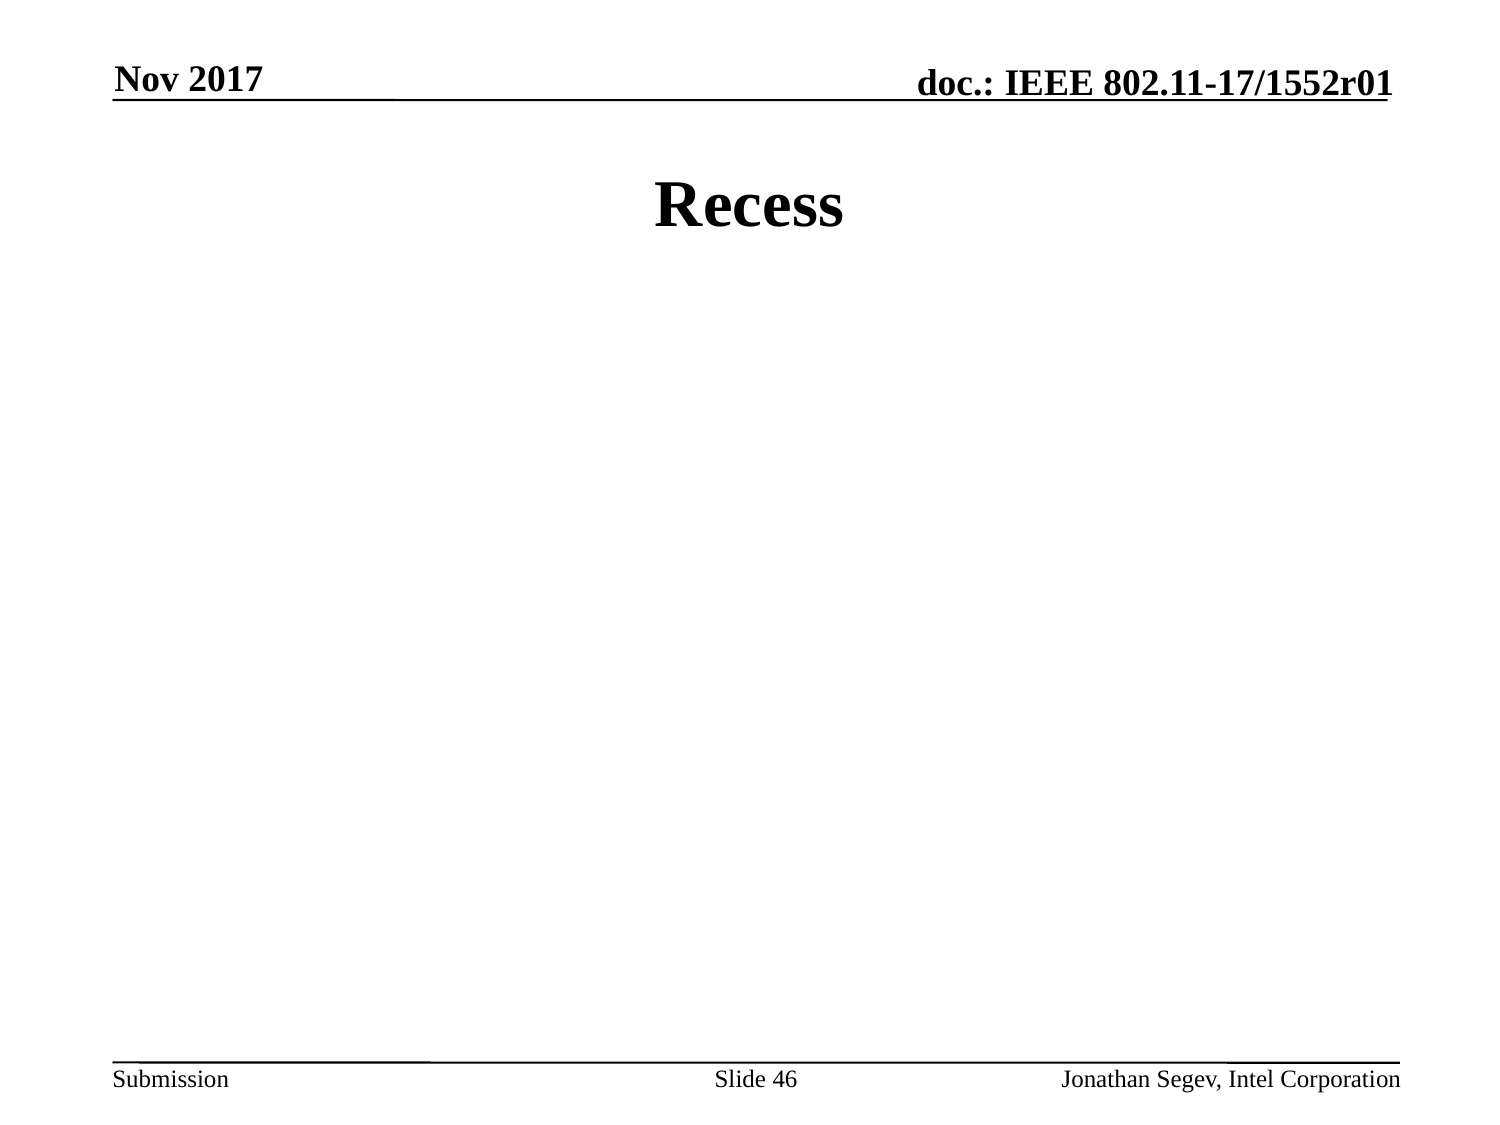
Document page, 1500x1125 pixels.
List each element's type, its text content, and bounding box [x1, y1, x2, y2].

footer Jonathan Segev, Intel Corporation [878, 1061, 1402, 1093]
slide_number Slide 46 [712, 1061, 800, 1123]
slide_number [114, 54, 423, 100]
title Recess [112, 112, 1388, 288]
